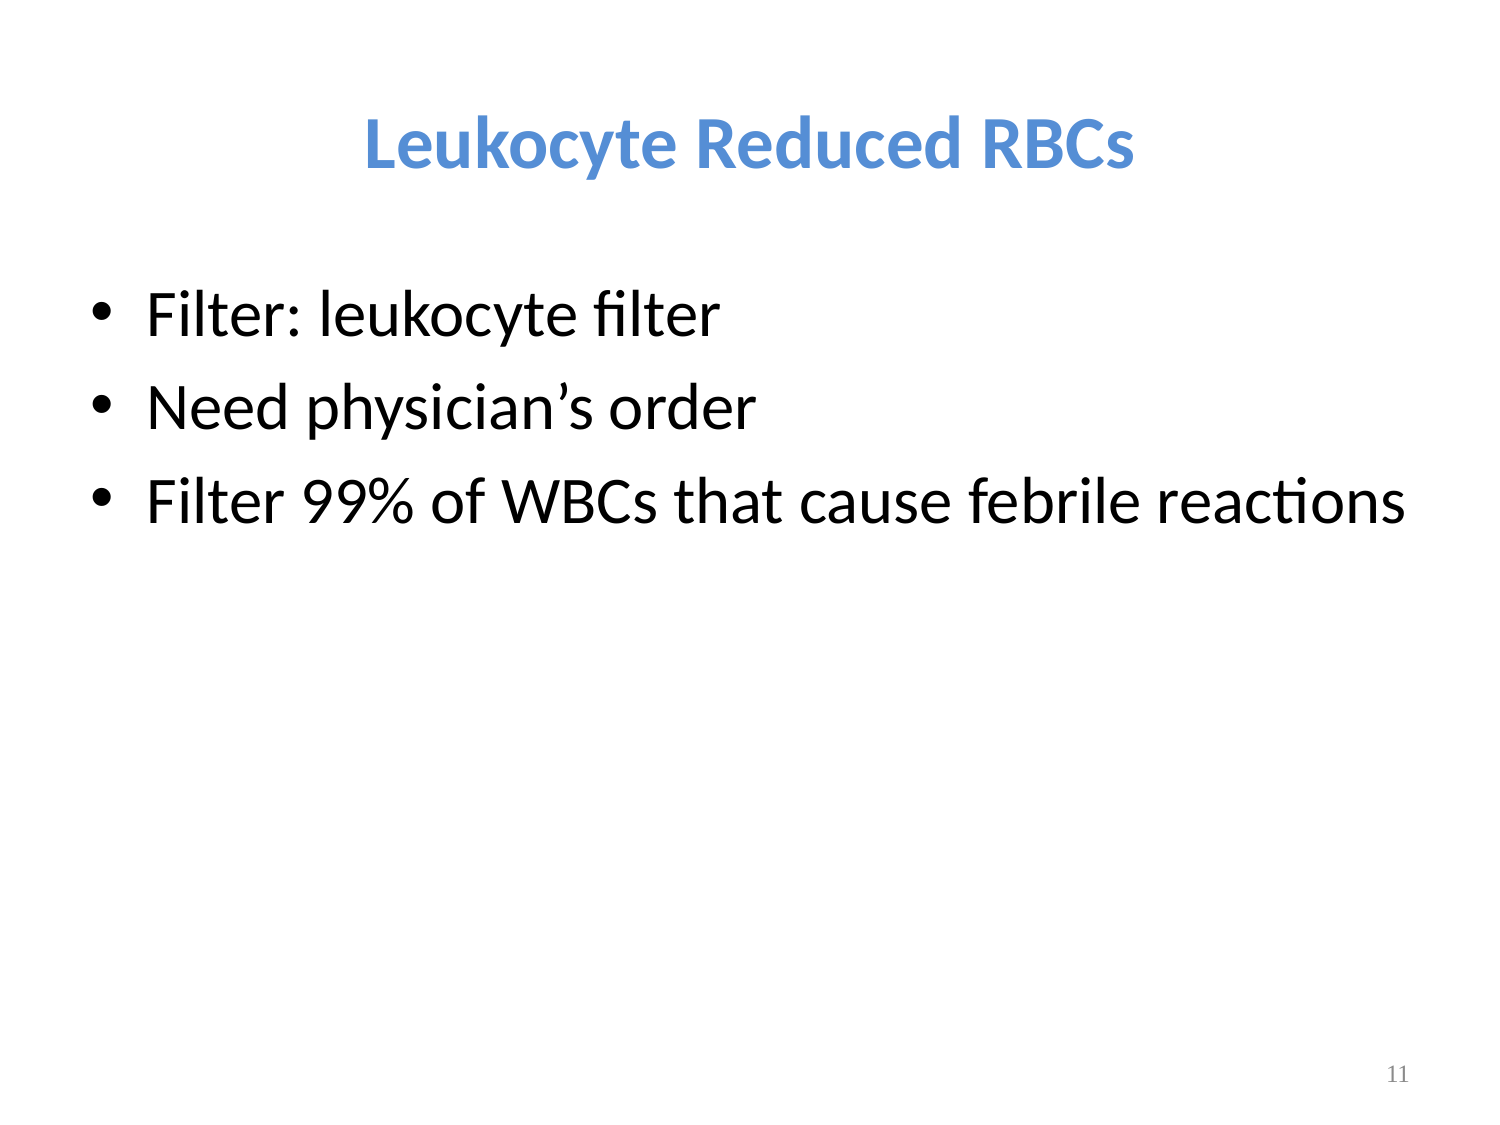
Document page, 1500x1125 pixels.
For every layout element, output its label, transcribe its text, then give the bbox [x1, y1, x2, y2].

title Leukocyte Reduced RBCs [75, 45, 1425, 233]
list Filter: leukocyte filter Need physician’s order Filter 99% of WBCs that cause febrile reactions [75, 262, 1425, 1005]
slide_number 11 [1074, 1042, 1425, 1103]
